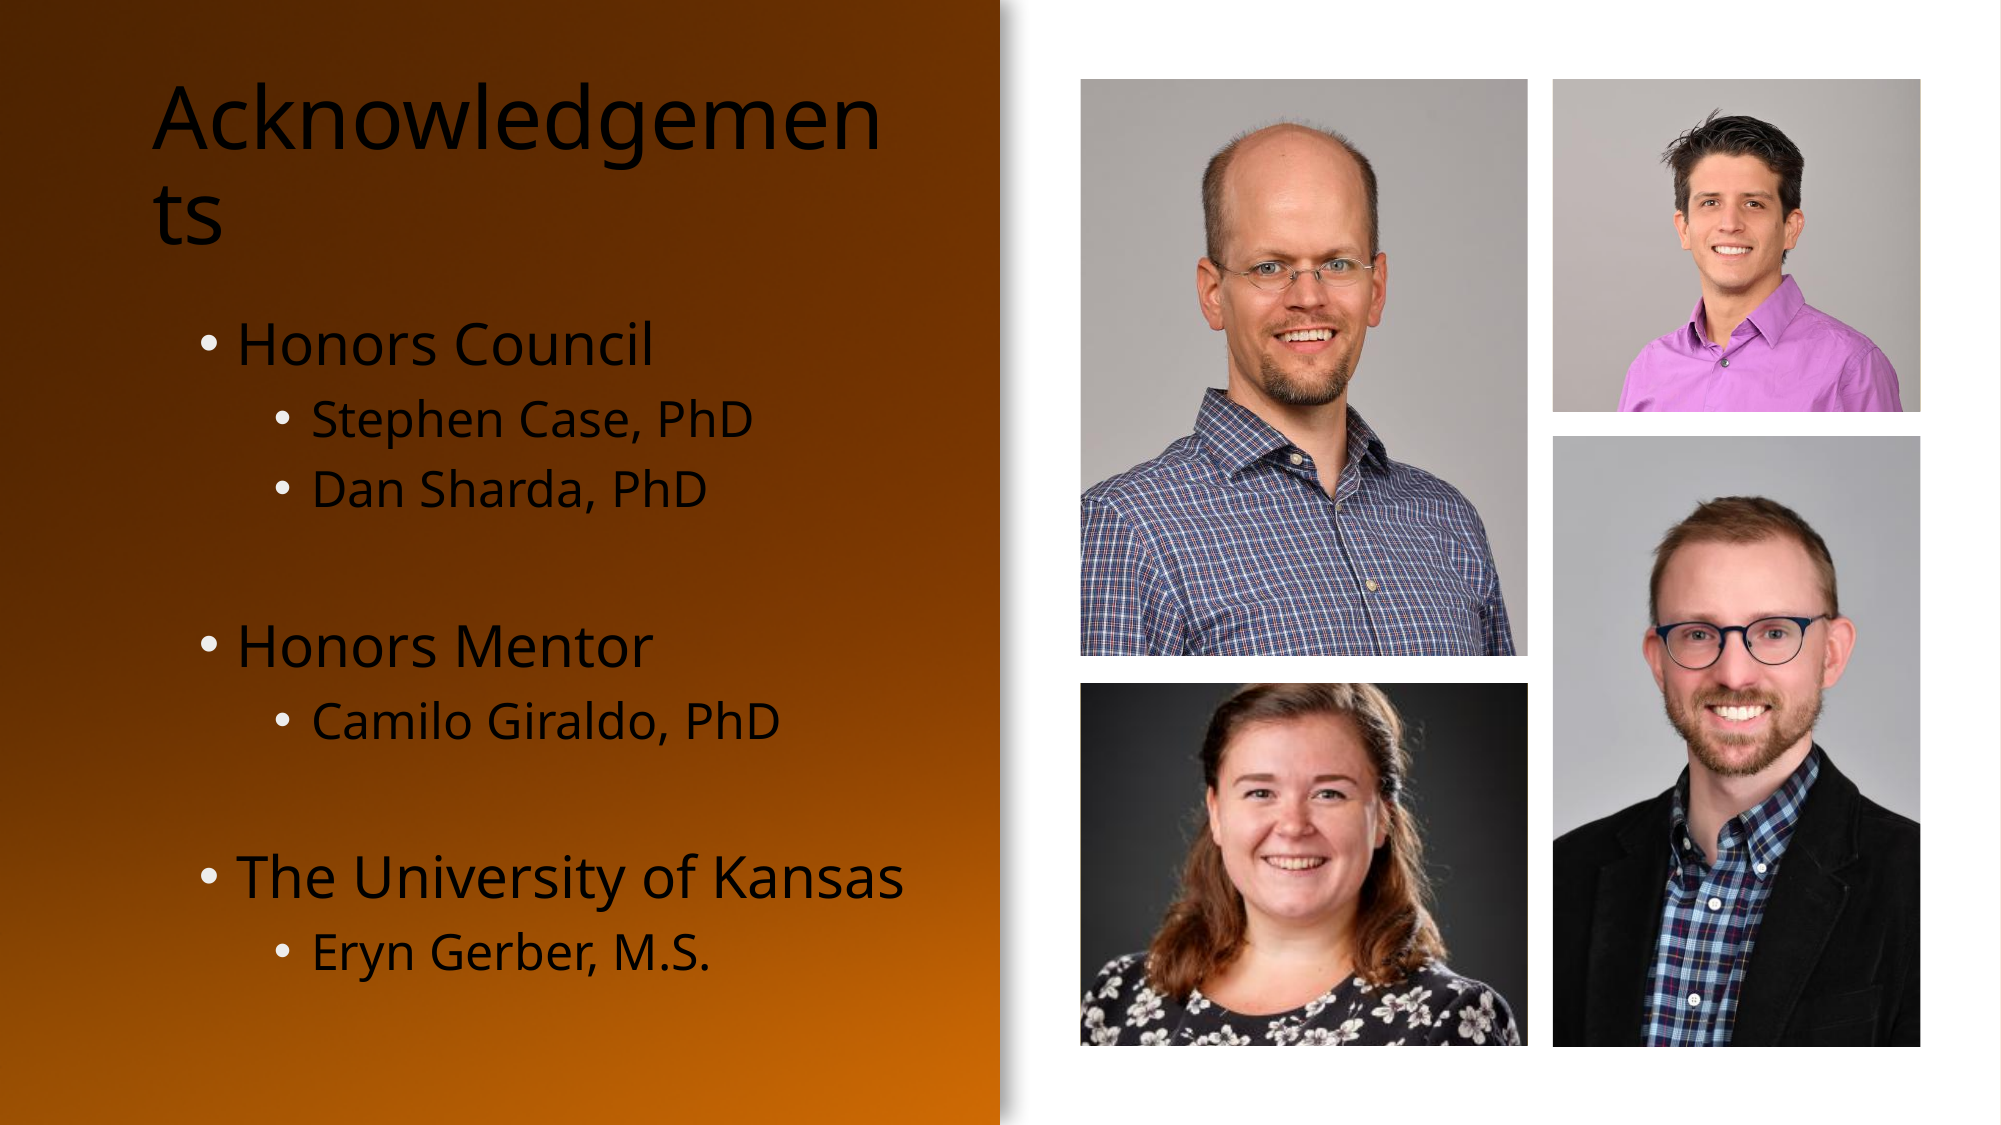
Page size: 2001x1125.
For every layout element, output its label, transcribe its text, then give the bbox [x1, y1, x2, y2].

text_box [0, 0, 1001, 1125]
picture [1552, 436, 1921, 1047]
picture [1080, 79, 1528, 656]
list Honors Council Stephen Case, PhD Dan Sharda, PhD Honors Mentor Camilo Giraldo, PhD The University of Kansas Eryn Gerber, M.S. [183, 299, 930, 1014]
picture [1080, 683, 1528, 1046]
title Acknowledgements [137, 59, 930, 278]
text_box [1020, 0, 2000, 1125]
picture [1552, 79, 1921, 412]
